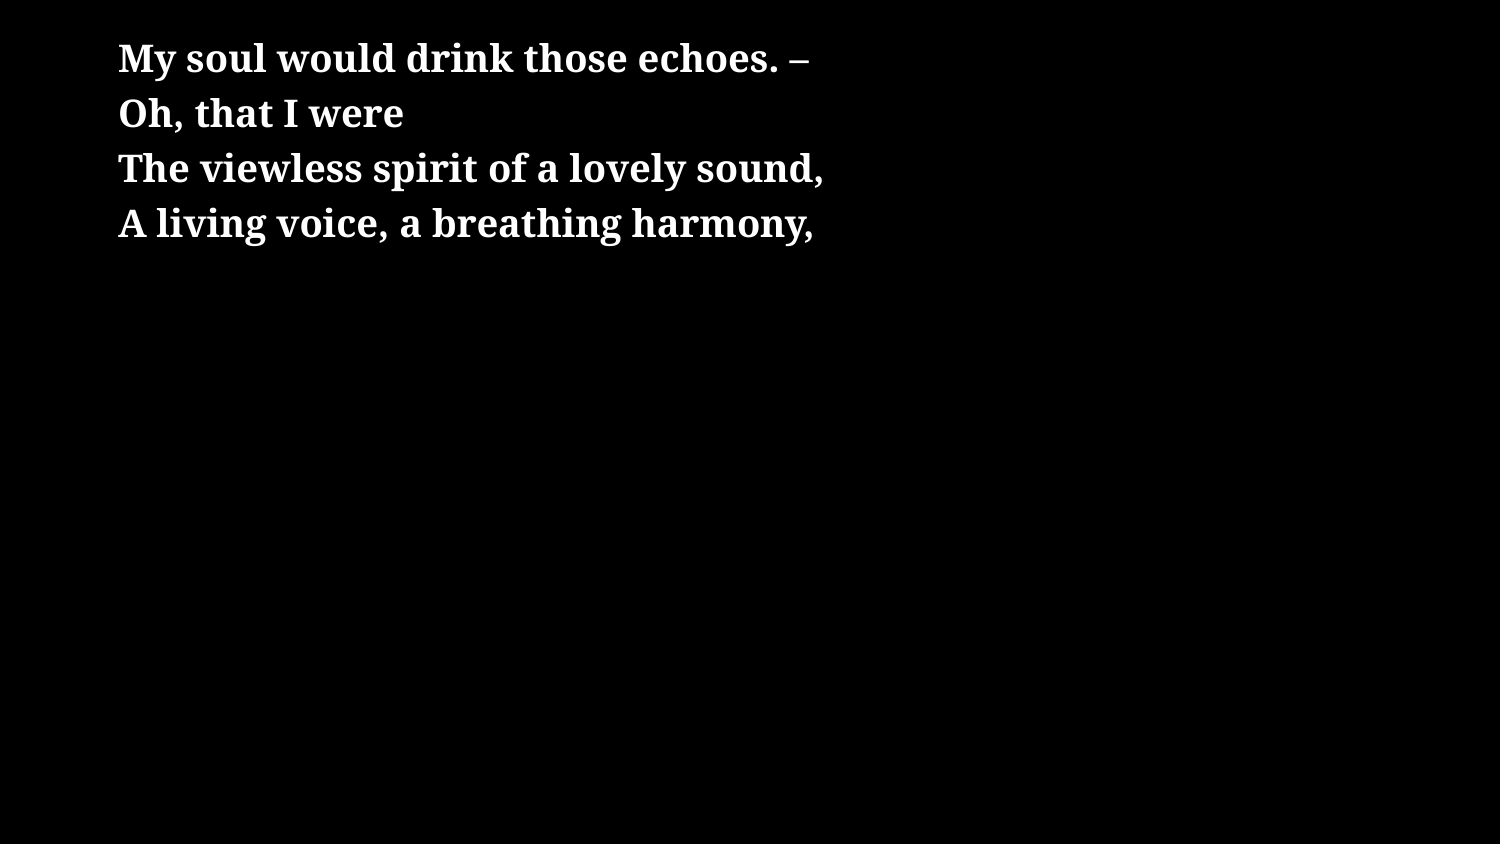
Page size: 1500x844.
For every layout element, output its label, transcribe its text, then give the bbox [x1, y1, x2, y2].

title My soul would drink those echoes. – Oh, that I were The viewless spirit of a lovely sound, A living voice, a breathing harmony, [103, 17, 1397, 299]
